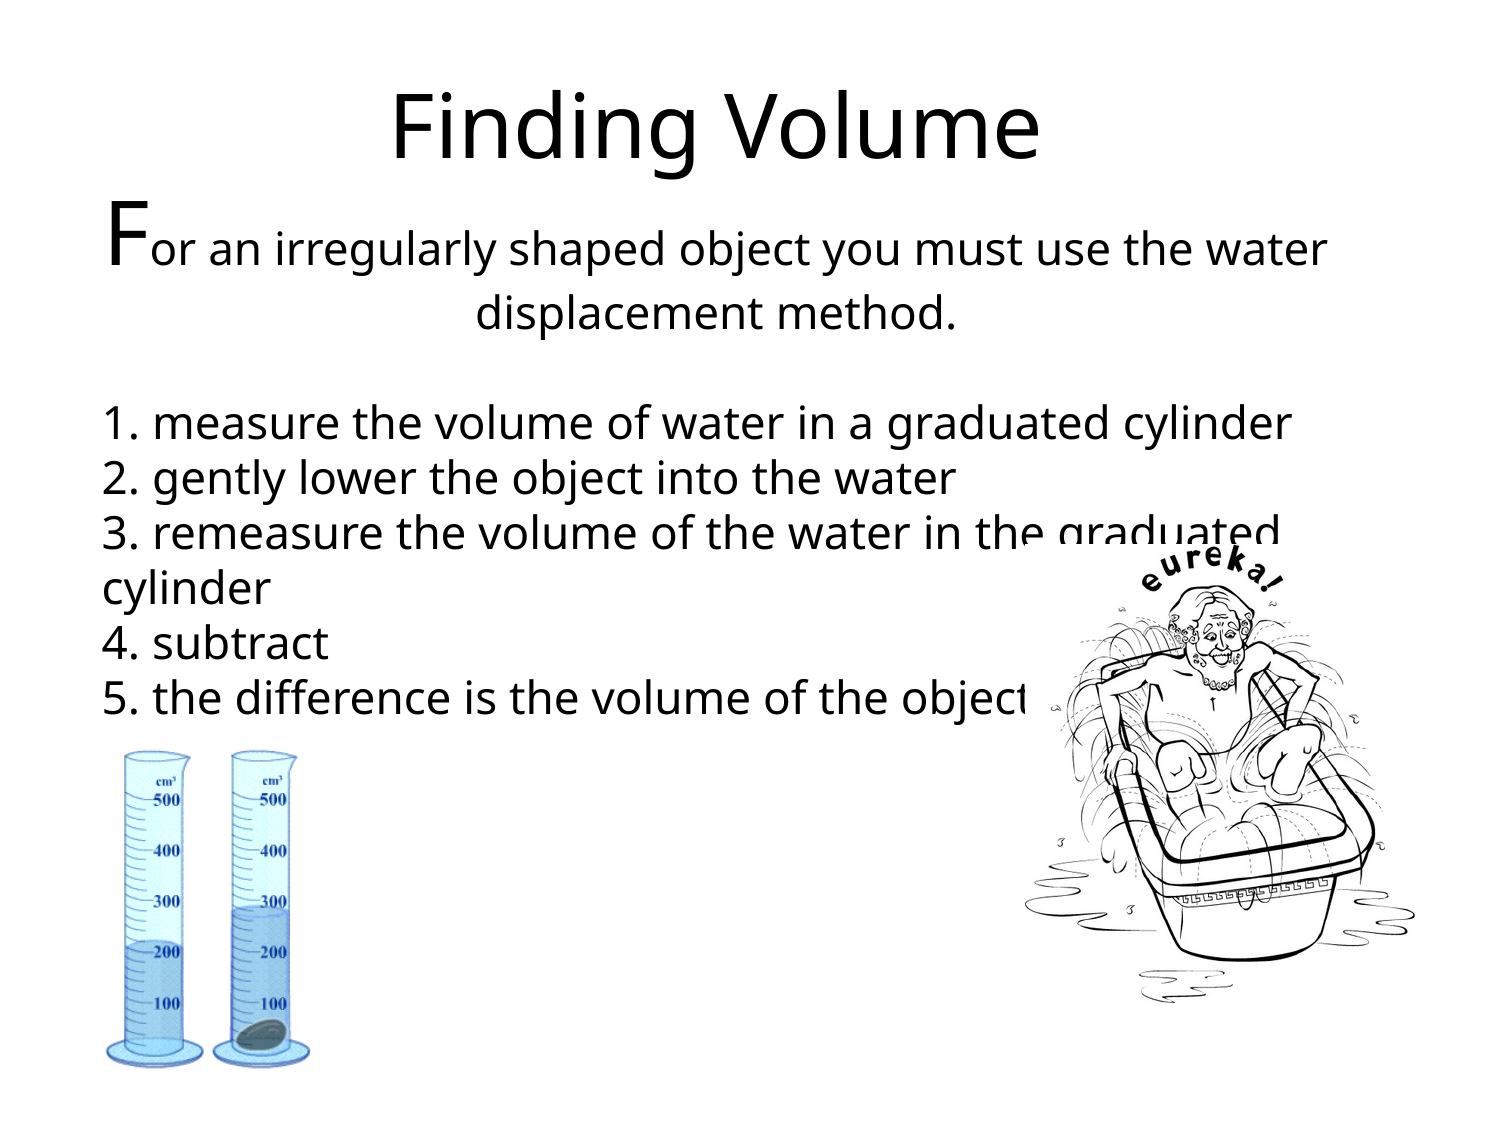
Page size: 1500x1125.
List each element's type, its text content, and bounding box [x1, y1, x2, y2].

picture [87, 737, 326, 1072]
picture [1025, 544, 1415, 1004]
text_box Finding Volume For an irregularly shaped object you must use the water displacement method. 1. measure the volume of water in a graduated cylinder 2. gently lower the object into the water 3. remeasure the volume of the water in the graduated cylinder 4. subtract 5. the difference is the volume of the object [88, 61, 1345, 730]
